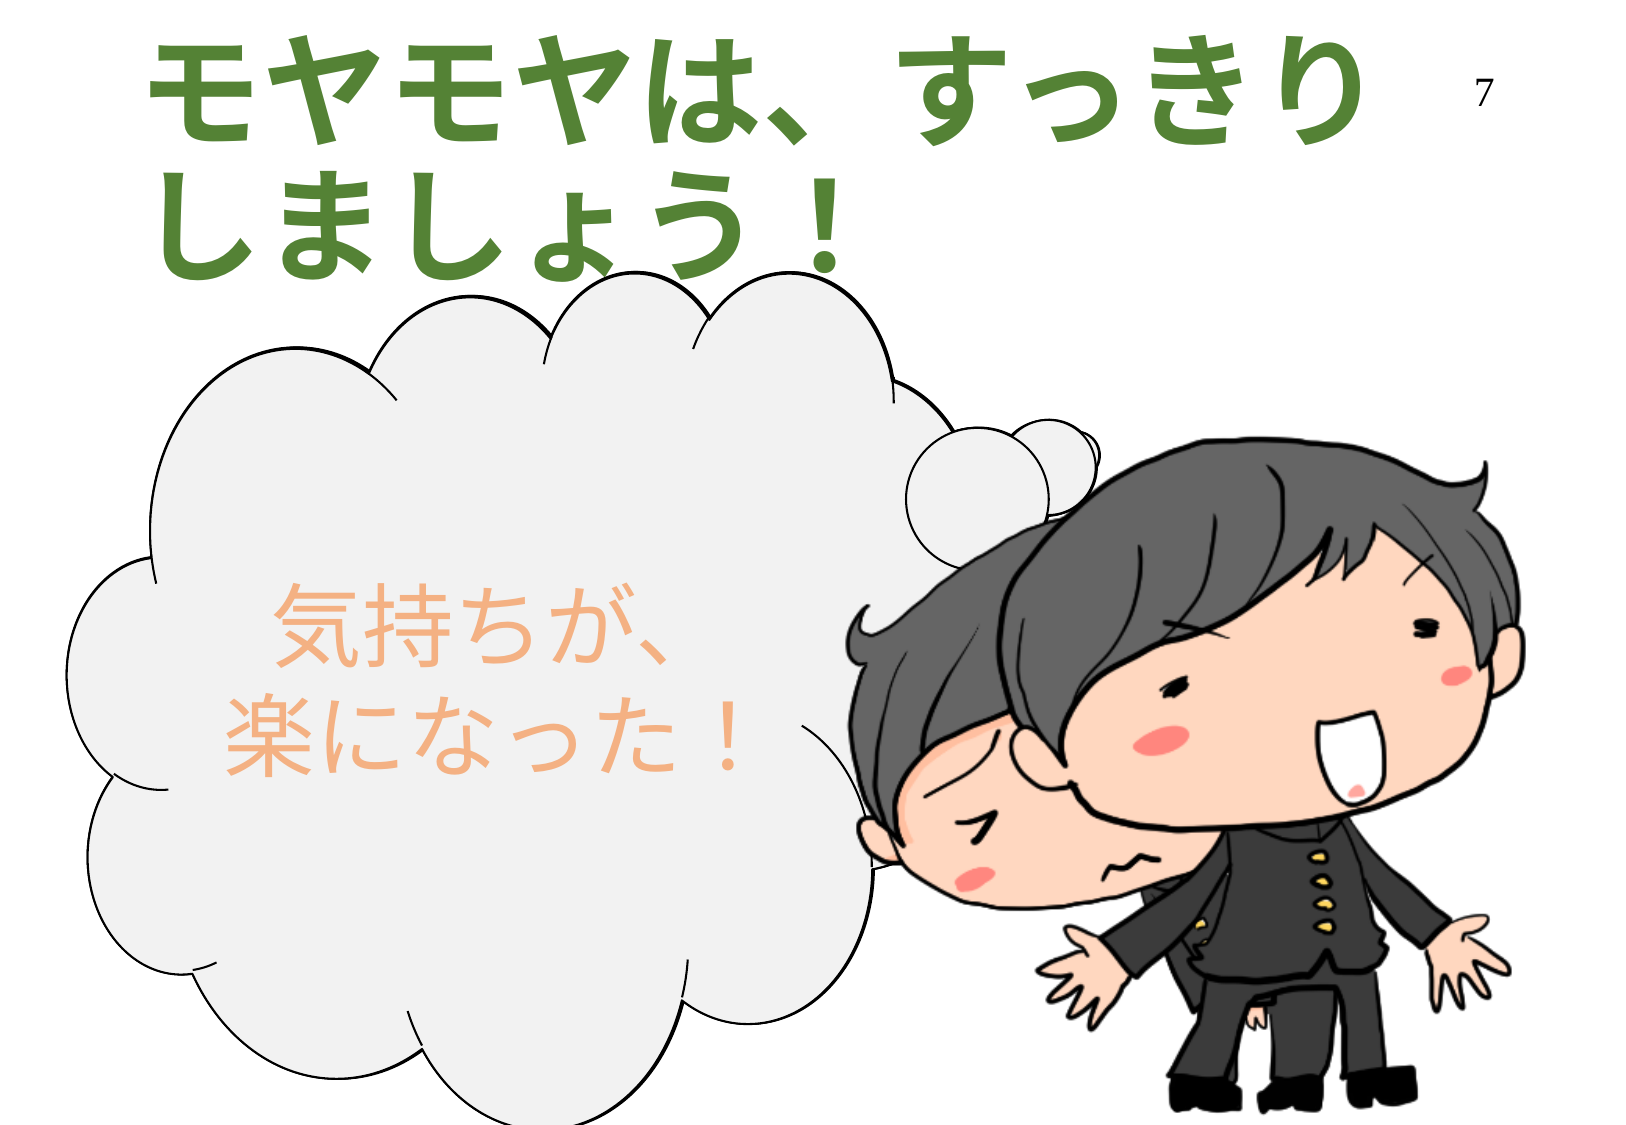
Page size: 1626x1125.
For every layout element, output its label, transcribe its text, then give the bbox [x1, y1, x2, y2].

title モヤモヤは、すっきりしましょう！ [122, 5, 1494, 325]
text_box 気持ちが、 楽になった！ [1012, 418, 1089, 434]
picture [805, 434, 1612, 1116]
slide_number 7 [1144, 59, 1510, 120]
text_box 気持ちが、 楽になった！ [65, 272, 1009, 1125]
